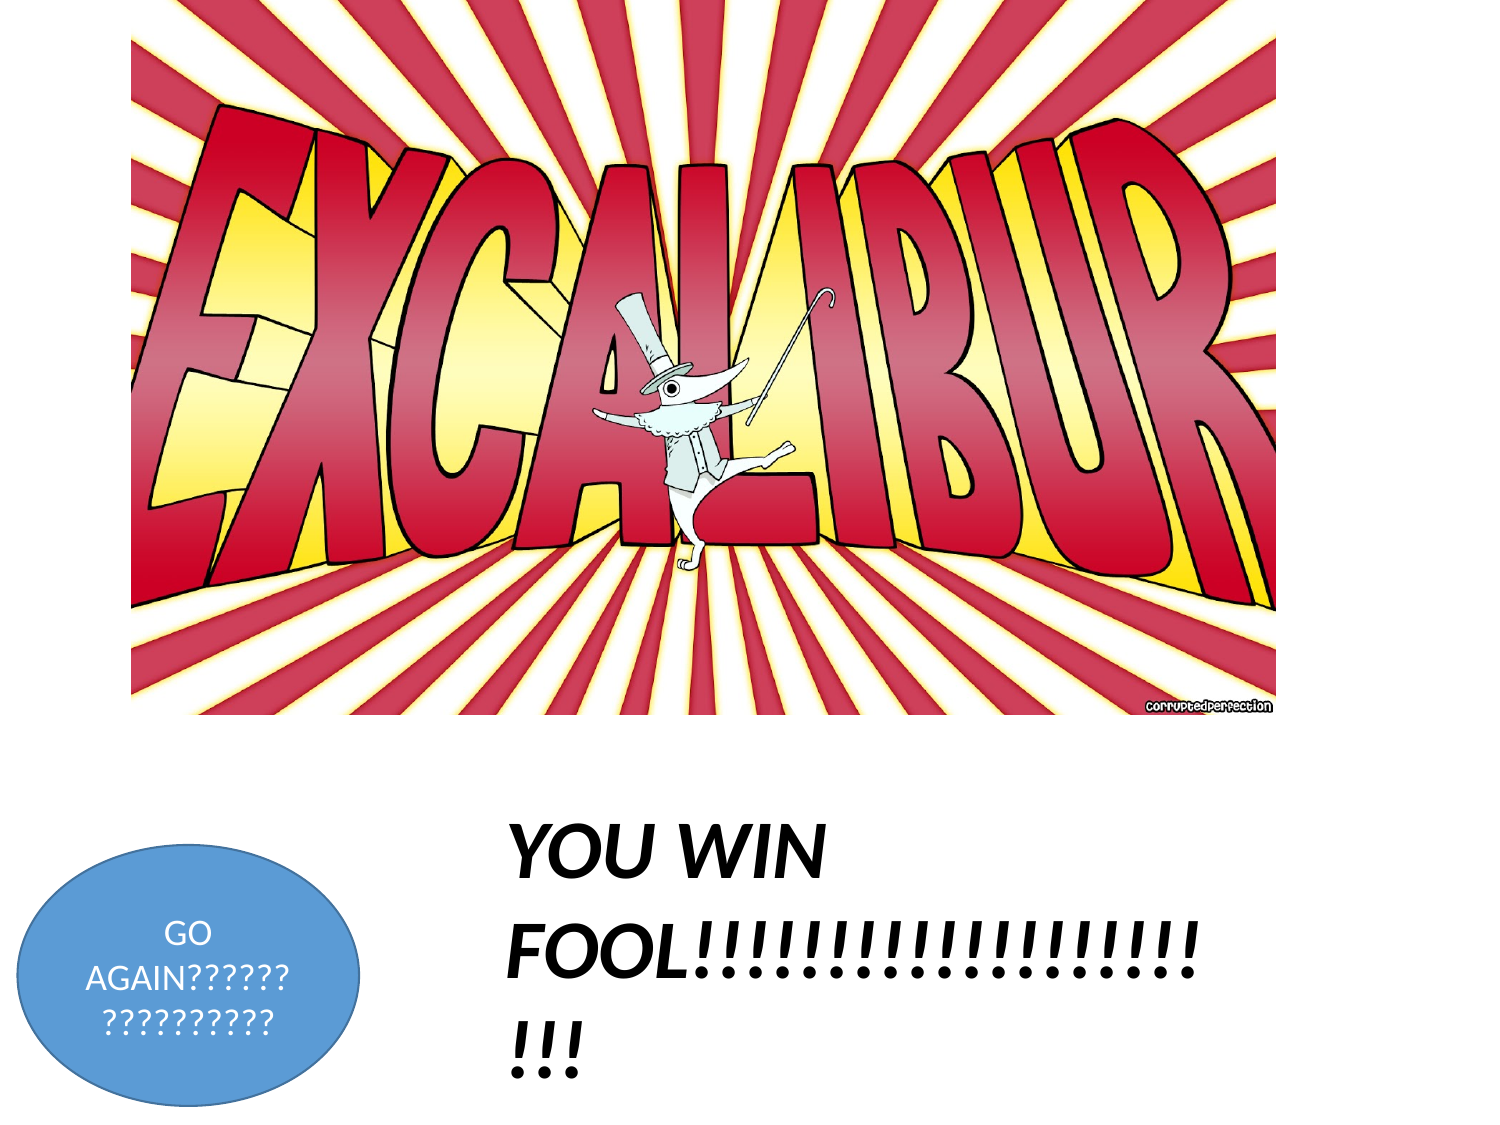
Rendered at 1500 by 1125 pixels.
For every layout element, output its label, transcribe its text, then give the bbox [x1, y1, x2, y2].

picture [131, 0, 1276, 715]
text_box YOU WIN FOOL!!!!!!!!!!!!!!!!!!!!!! [490, 787, 1229, 1103]
text_box GO AGAIN???????????????? [16, 843, 361, 1107]
